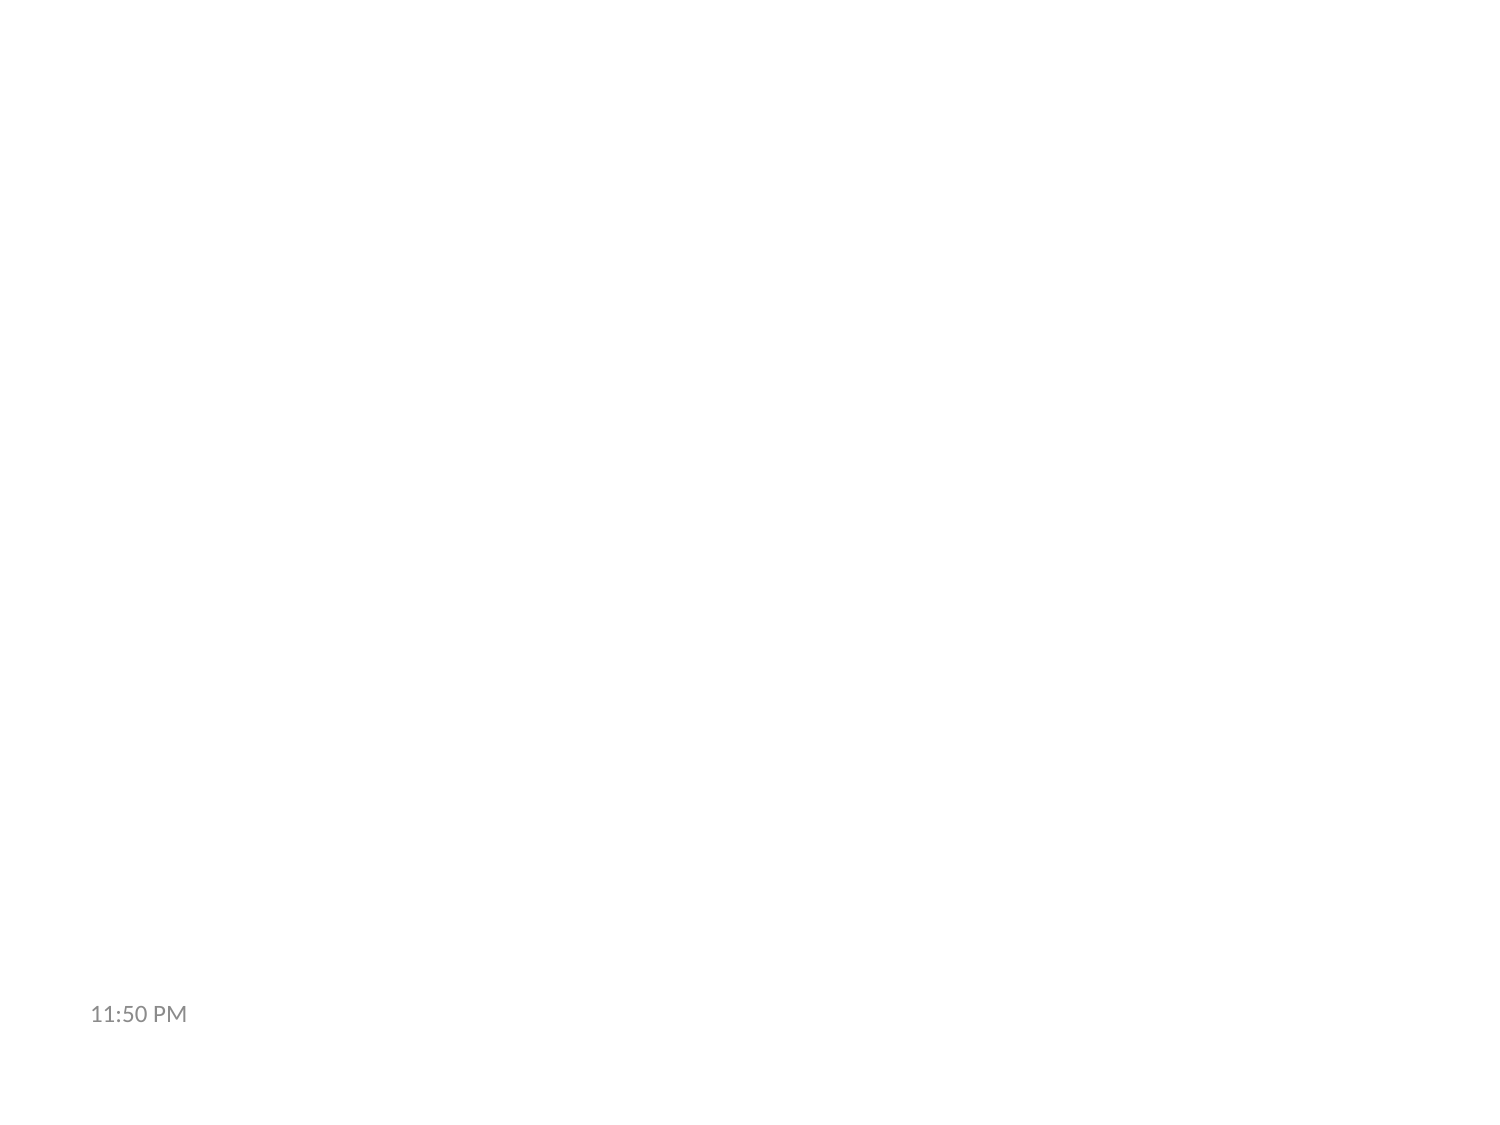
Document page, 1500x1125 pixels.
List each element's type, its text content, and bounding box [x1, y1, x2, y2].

text_box 3:35 PM [75, 982, 425, 1043]
